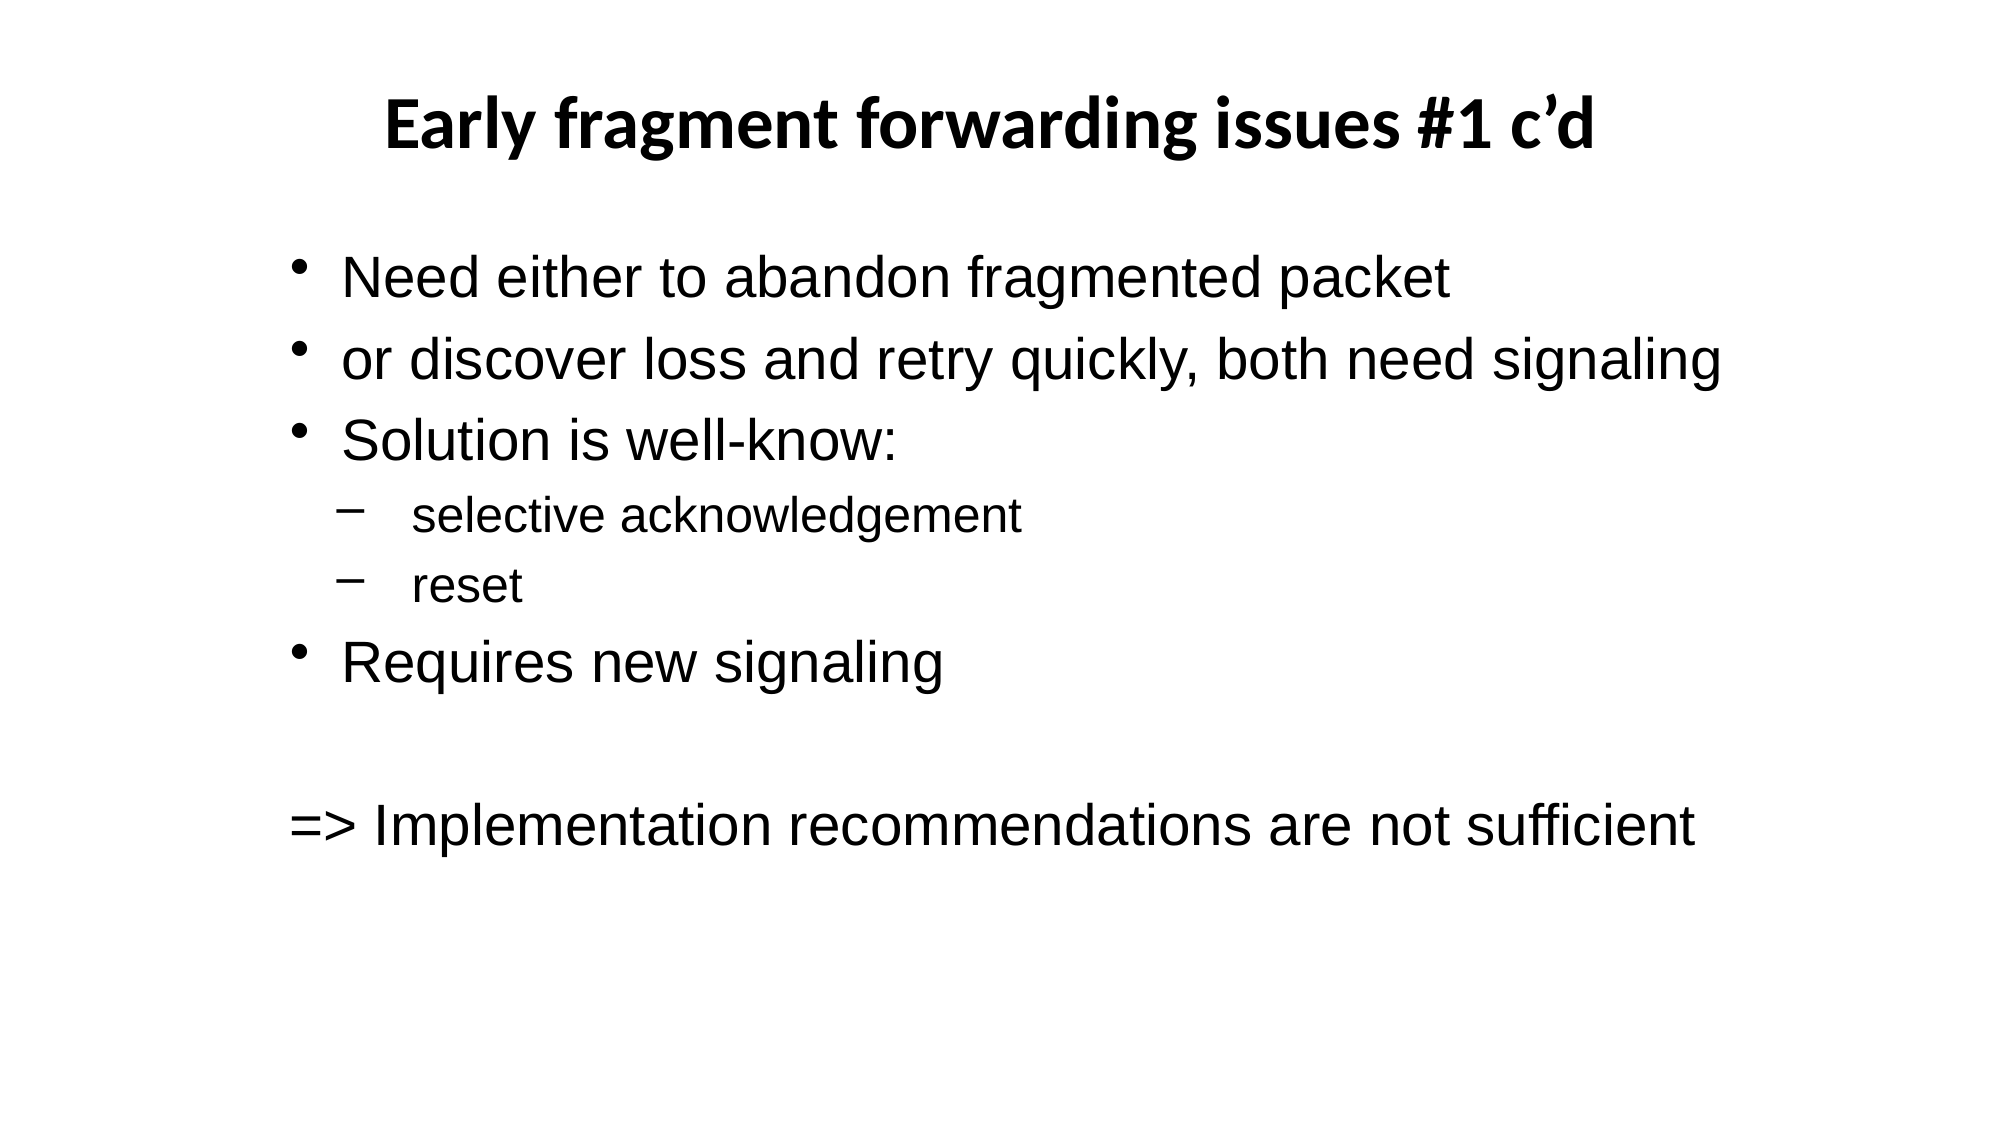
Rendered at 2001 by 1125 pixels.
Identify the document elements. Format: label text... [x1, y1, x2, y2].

title Early fragment forwarding issues #1 c’d [249, 24, 1733, 213]
text_box Need either to abandon fragmented packet or discover loss and retry quickly, both need signaling Solution is well-know: selective acknowledgement reset Requires new signaling => Implementation recommendations are not sufficient [274, 231, 1745, 932]
